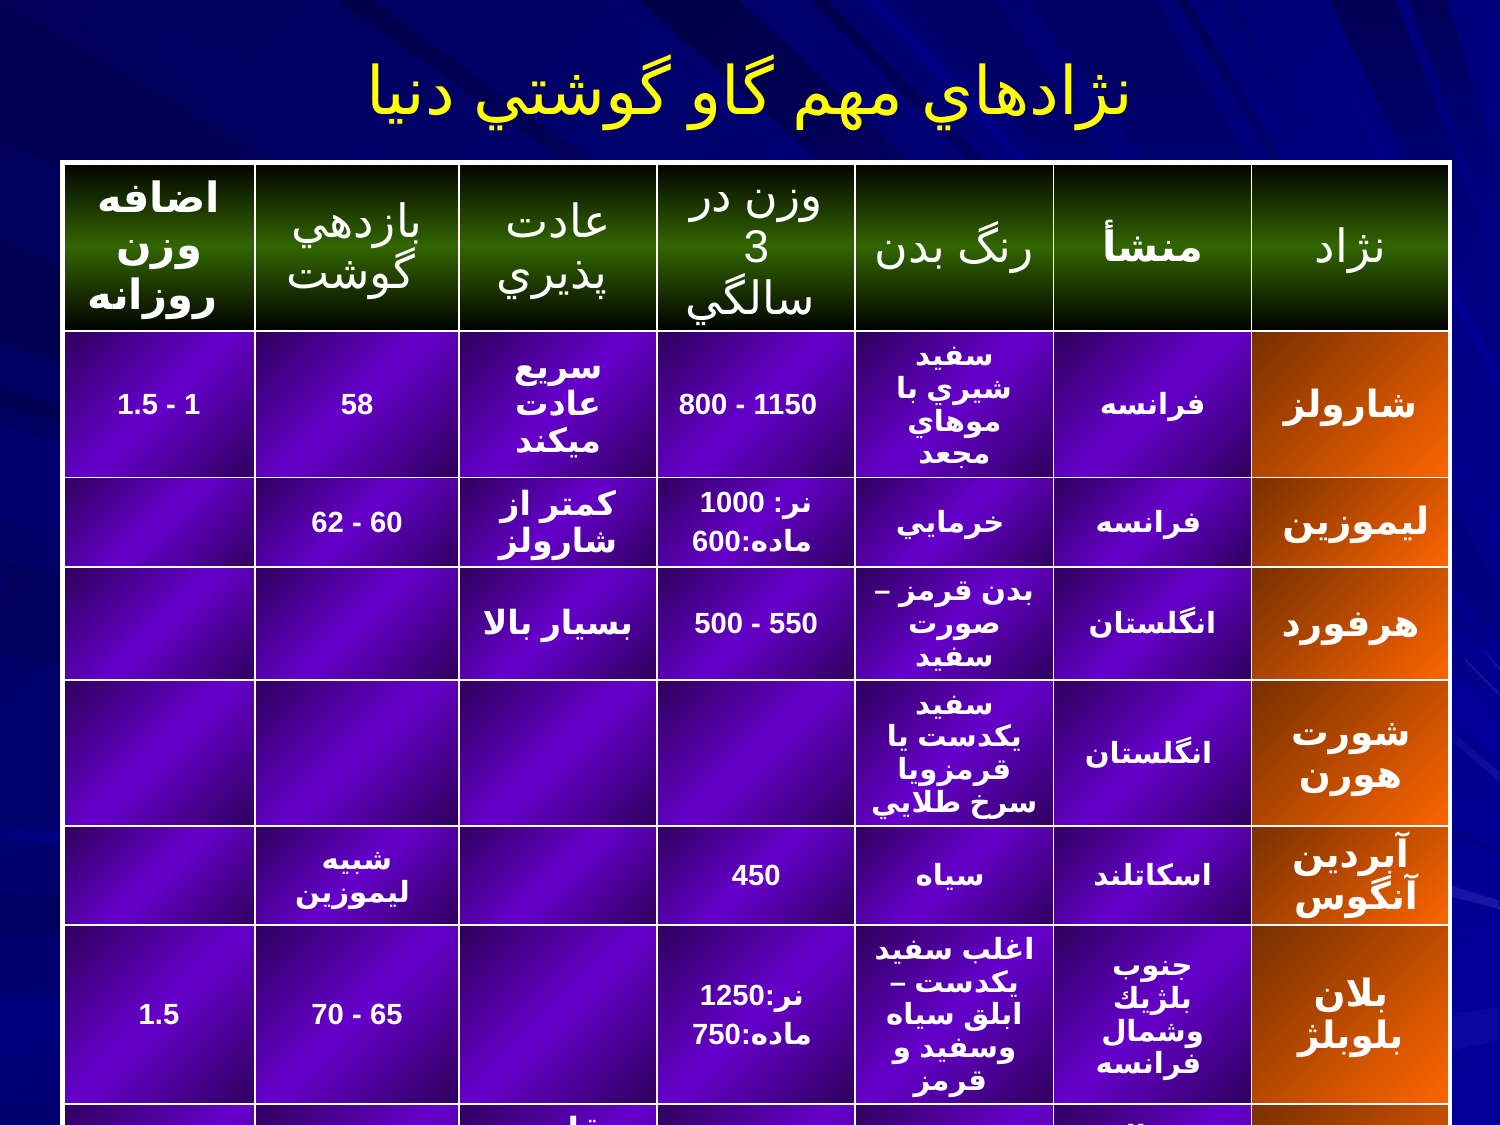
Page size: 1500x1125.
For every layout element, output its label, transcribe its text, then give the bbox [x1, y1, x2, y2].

table_cell [65, 827, 254, 924]
table_cell 70 - 65 [256, 926, 458, 1103]
table_header عادت پذيري [460, 165, 656, 330]
title نژادهاي مهم گاو گوشتي دنيا [74, 24, 1426, 151]
table_cell 1.5 - 1 [65, 332, 254, 477]
table_header منشأ [1054, 165, 1251, 330]
table_cell [256, 568, 458, 679]
table_cell شبيه ليموزين [256, 827, 458, 924]
table_cell شمال آمريكا وشبه قاره هند [1054, 1105, 1251, 1125]
table_cell ليموزين [1252, 478, 1448, 566]
table_cell سفيد يكدست يا قرمزويا سرخ طلايي [856, 681, 1053, 825]
table_cell 500 - 550 [658, 568, 854, 679]
table_cell 62 - 60 [256, 478, 458, 566]
table_cell [658, 681, 854, 825]
table_cell انگلستان [1054, 568, 1251, 679]
table_cell خاكستري و قرمز تيره [856, 1105, 1053, 1125]
table_cell اسكاتلند [1054, 827, 1251, 924]
table_cell شورت هورن [1252, 681, 1448, 825]
table_cell سريع عادت ميكند [460, 332, 656, 477]
table_cell انگلستان [1054, 681, 1251, 825]
table_cell [460, 926, 656, 1103]
table_cell نر: 1000 ماده:600 [658, 478, 854, 566]
table_cell سفيد شيري با موهاي مجعد [856, 332, 1053, 477]
table_cell فرانسه [1054, 478, 1251, 566]
table_cell براهما [1252, 1105, 1448, 1125]
table_cell خرمايي [856, 478, 1053, 566]
table_cell شارولز [1252, 332, 1448, 477]
table_cell [65, 568, 254, 679]
table_cell اغلب سفيد يكدست –ابلق سياه وسفيد و قرمز [856, 926, 1053, 1103]
table_cell بسيار بالا [460, 568, 656, 679]
table_header بازدهي گوشت [256, 165, 458, 330]
table_cell [65, 1105, 254, 1125]
table_cell بلان بلوبلژ [1252, 926, 1448, 1103]
table_header رنگ بدن [856, 165, 1053, 330]
table_cell 800 - 1150 [658, 332, 854, 477]
table_cell [256, 681, 458, 825]
table_cell جنوب بلژيك وشمال فرانسه [1054, 926, 1251, 1103]
table_header اضافه وزن روزانه [65, 165, 254, 330]
table_cell كمتر از شارولز [460, 478, 656, 566]
table_cell نر:1250 ماده:750 [658, 926, 854, 1103]
table_header وزن در 3 سالگي [658, 165, 854, 330]
table_cell سياه [856, 827, 1053, 924]
table_cell [65, 681, 254, 825]
table_cell مقاومت بالا به كم آبي و بيماريها [460, 1105, 656, 1125]
table_cell فرانسه [1054, 332, 1251, 477]
table_header نژاد [1252, 165, 1448, 330]
table_cell [256, 1105, 458, 1125]
table_cell [65, 478, 254, 566]
table_cell 450 [658, 827, 854, 924]
table_cell [460, 681, 656, 825]
table_cell 58 [256, 332, 458, 477]
table_cell هرفورد [1252, 568, 1448, 679]
table_cell بدن قرمز – صورت سفيد [856, 568, 1053, 679]
table_cell [658, 1105, 854, 1125]
table_cell آبردين آنگوس [1252, 827, 1448, 924]
table_cell 1.5 [65, 926, 254, 1103]
table_cell [460, 827, 656, 924]
